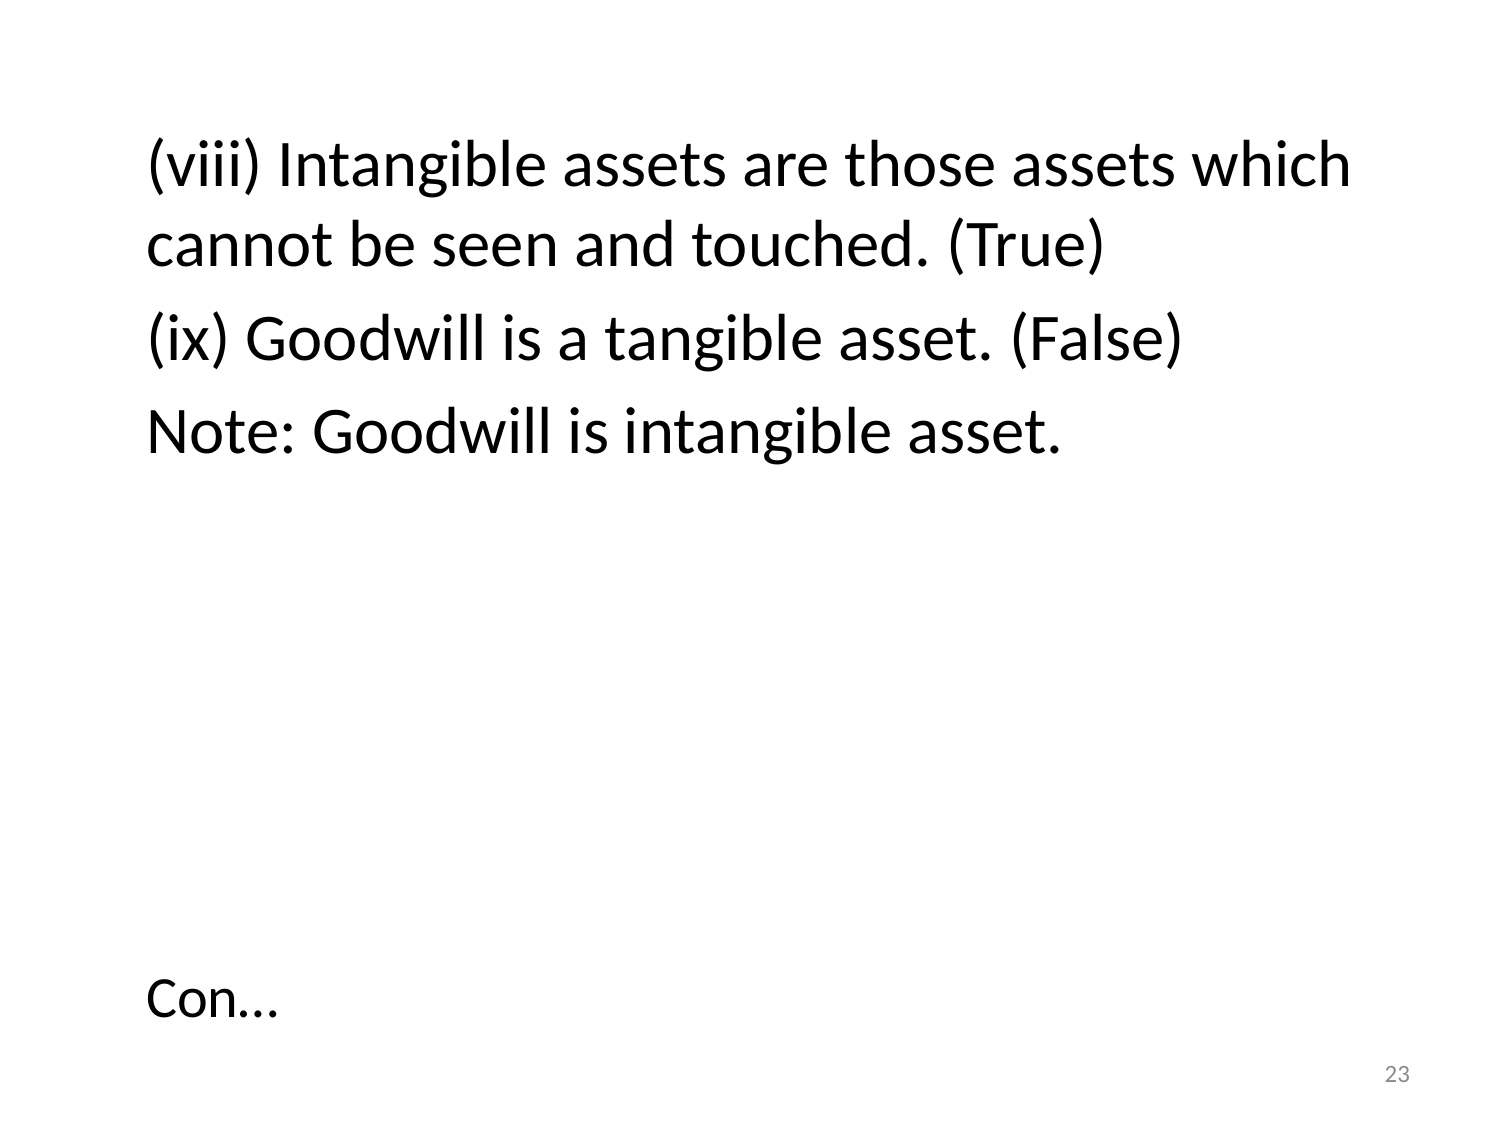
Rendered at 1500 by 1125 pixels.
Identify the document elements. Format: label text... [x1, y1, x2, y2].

list (viii) Intangible assets are those assets which cannot be seen and touched. (True) (ix) Goodwill is a tangible asset. (False) Note: Goodwill is intangible asset. Con… [75, 112, 1425, 1005]
slide_number 23 [1074, 1042, 1425, 1103]
